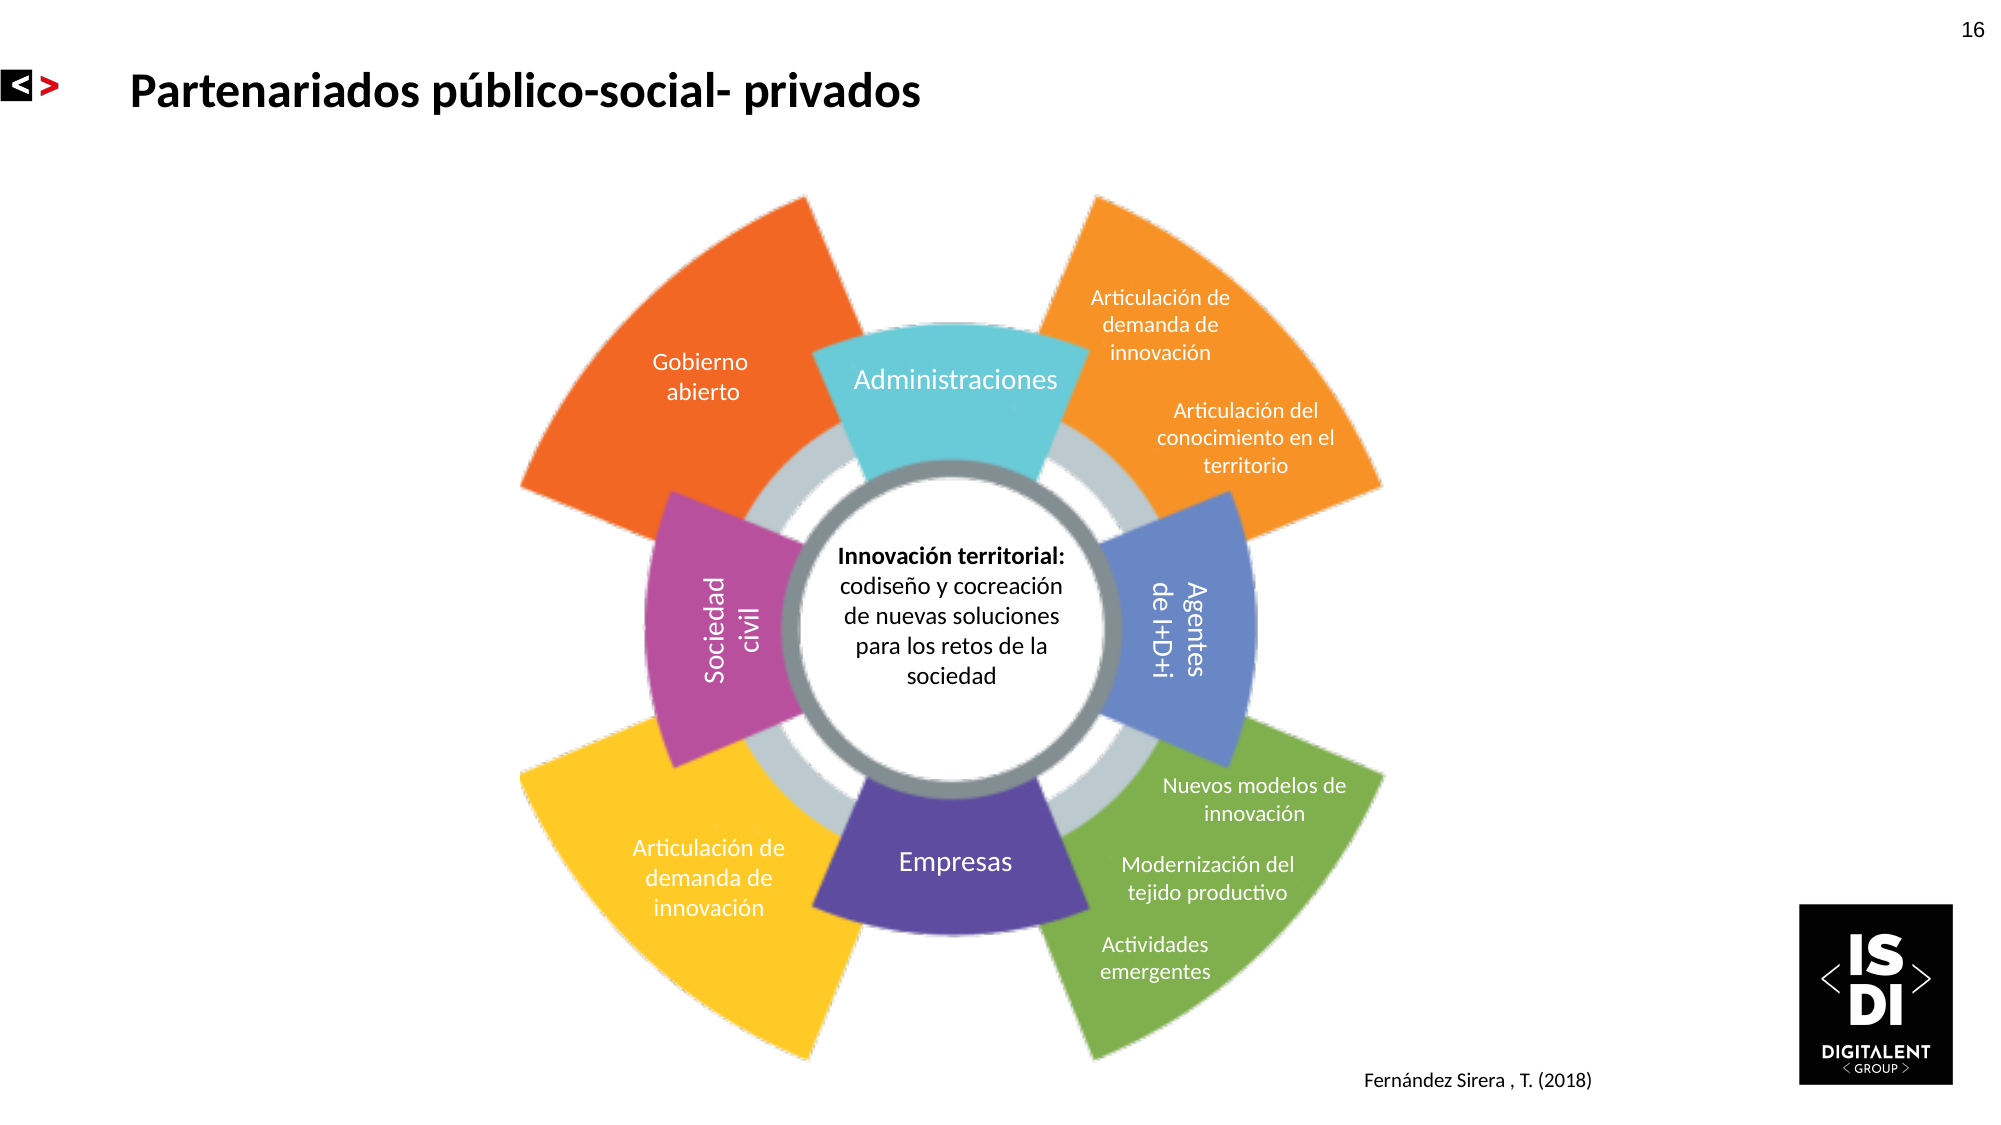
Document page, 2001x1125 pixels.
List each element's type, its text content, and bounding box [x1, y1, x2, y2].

text_box Fernández Sirera , T. (2018) [1307, 1058, 1650, 1099]
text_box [520, 192, 1392, 1069]
picture [7, 73, 33, 100]
picture [1797, 902, 1955, 1087]
picture [37, 74, 59, 99]
title Partenariados público-social- privados [115, 37, 1888, 137]
